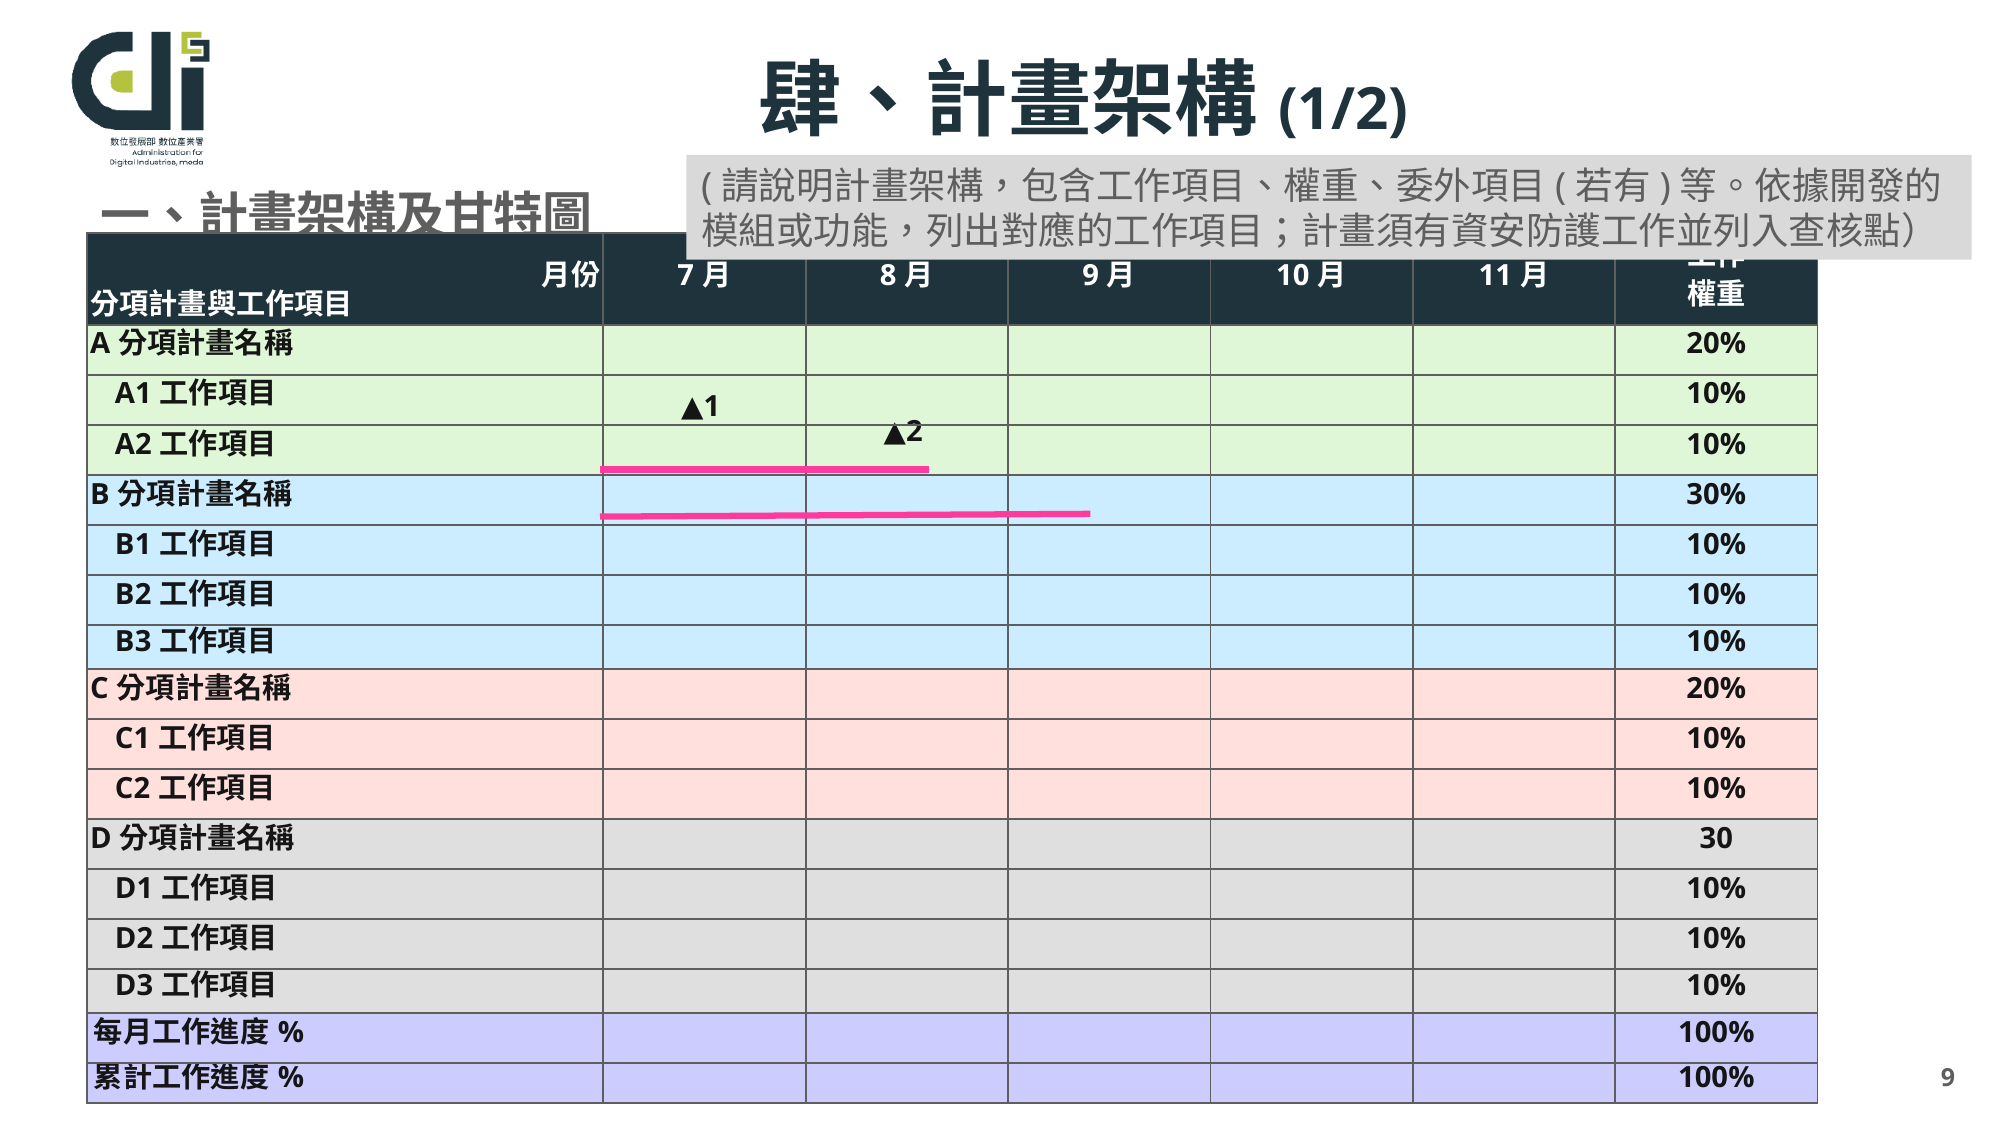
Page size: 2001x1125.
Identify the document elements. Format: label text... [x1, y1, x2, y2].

table_cell 10% [1616, 770, 1817, 818]
table_cell [1009, 870, 1210, 918]
table_cell [1414, 626, 1614, 668]
table_cell [1414, 476, 1614, 524]
table_header 10月 [1211, 260, 1412, 324]
table_cell B3工作項目 [88, 626, 602, 668]
table_cell [807, 870, 1007, 918]
table_header 7月 [604, 234, 805, 324]
table_cell [807, 326, 1007, 374]
table_cell [1009, 476, 1210, 524]
table_cell [1211, 770, 1412, 818]
table_cell [1211, 820, 1412, 868]
title 肆、計畫架構(1/2) [222, 36, 1944, 156]
table_cell [1211, 670, 1412, 718]
table_cell [807, 476, 1007, 512]
table_cell [807, 770, 1007, 818]
table_cell A分項計畫名稱 [88, 326, 602, 374]
table_cell [807, 518, 1007, 524]
table_cell [807, 820, 1007, 868]
table_cell [807, 526, 1007, 574]
table_cell [1414, 770, 1614, 818]
table_cell [1211, 576, 1412, 624]
table_cell 100% [1616, 1064, 1817, 1102]
table_cell [1009, 970, 1210, 1012]
table_cell [1009, 1014, 1210, 1062]
table_cell [1009, 770, 1210, 818]
table_cell [1414, 526, 1614, 574]
table_cell [1211, 476, 1412, 524]
table_cell [604, 770, 805, 818]
table_cell A2工作項目 [88, 426, 602, 474]
table_cell A1工作項目 [88, 376, 602, 424]
table_cell [1009, 720, 1210, 768]
table_cell [807, 720, 1007, 768]
table_cell D1工作項目 [88, 870, 602, 918]
table_cell 每月工作進度% [88, 1014, 602, 1062]
table_cell [604, 670, 805, 718]
table_cell [1009, 376, 1210, 424]
table_cell [807, 626, 1007, 668]
table_cell [1414, 1064, 1614, 1102]
picture [56, 17, 224, 185]
text_box (請說明計畫架構，包含工作項目、權重、委外項目(若有)等。依據開發的模組或功能，列出對應的工作項目；計畫須有資安防護工作並列入查核點） [686, 154, 1972, 260]
table_cell 10% [1616, 626, 1817, 668]
table_cell [1211, 376, 1412, 424]
table_cell B分項計畫名稱 [88, 476, 602, 524]
table_cell [1211, 626, 1412, 668]
table_cell [1211, 1064, 1412, 1102]
table_cell [1414, 970, 1614, 1012]
table_cell [1414, 326, 1614, 374]
table_cell [604, 970, 805, 1012]
table_cell [1211, 970, 1412, 1012]
table_cell [1009, 670, 1210, 718]
table_cell [807, 1014, 1007, 1062]
table_cell [1211, 426, 1412, 474]
table_cell [1414, 426, 1614, 474]
slide_number 9 [1923, 1056, 1973, 1105]
table_cell 20% [1616, 670, 1817, 718]
table_cell 累計工作進度% [88, 1064, 602, 1102]
table_cell 100% [1616, 1014, 1817, 1062]
table_cell [1414, 820, 1614, 868]
table_cell [1211, 870, 1412, 918]
table_cell B1工作項目 [88, 526, 602, 574]
table_cell [604, 720, 805, 768]
table_cell [604, 576, 805, 624]
table_cell [604, 626, 805, 668]
table_cell [604, 920, 805, 968]
table_cell [1211, 720, 1412, 768]
table_cell [1414, 376, 1614, 424]
table_header 8月 [807, 260, 1007, 324]
text_box 一、計畫架構及甘特圖 [85, 175, 608, 251]
table_cell [1009, 1064, 1210, 1102]
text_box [599, 513, 1091, 517]
table_cell 10% [1616, 870, 1817, 918]
table_cell [807, 576, 1007, 624]
table_cell 10% [1616, 920, 1817, 968]
table_cell [807, 920, 1007, 968]
table_cell 10% [1616, 576, 1817, 624]
table_cell 20% [1616, 326, 1817, 374]
table_cell [604, 519, 805, 524]
table_cell D分項計畫名稱 [88, 820, 602, 868]
table_header 11月 [1414, 260, 1614, 324]
table_cell [604, 526, 805, 574]
table_cell [1414, 720, 1614, 768]
table_cell [604, 1064, 805, 1102]
table_cell C分項計畫名稱 [88, 670, 602, 718]
table_cell [1009, 576, 1210, 624]
table_cell C1工作項目 [88, 720, 602, 768]
table_cell [604, 426, 805, 466]
table_cell 30% [1616, 476, 1817, 524]
table_header 9月 [1009, 260, 1210, 324]
table_cell 10% [1616, 526, 1817, 574]
table_cell [1009, 626, 1210, 668]
table_cell [1009, 820, 1210, 868]
table_cell [604, 820, 805, 868]
table_cell [807, 1064, 1007, 1102]
table_cell [1009, 426, 1210, 474]
table_cell [1211, 1014, 1412, 1062]
table_cell D3工作項目 [88, 970, 602, 1012]
table_cell [1211, 920, 1412, 968]
table_cell [807, 970, 1007, 1012]
table_cell [604, 870, 805, 918]
table_cell B2工作項目 [88, 576, 602, 624]
table_cell [1009, 526, 1210, 574]
table_cell D2工作項目 [88, 920, 602, 968]
table_cell 10% [1616, 970, 1817, 1012]
table_cell [807, 376, 1007, 424]
table_header 工作 權重 [1616, 260, 1817, 324]
table_cell [1414, 576, 1614, 624]
table_cell ▲1 [604, 376, 805, 424]
table_cell [1414, 920, 1614, 968]
table_cell C2工作項目 [88, 770, 602, 818]
table_cell 10% [1616, 426, 1817, 474]
table_cell [604, 476, 805, 513]
table_cell [1414, 670, 1614, 718]
table_cell [1009, 920, 1210, 968]
table_cell 10% [1616, 720, 1817, 768]
table_cell 10% [1616, 376, 1817, 424]
table_cell [1414, 1014, 1614, 1062]
table_cell [604, 326, 805, 374]
table_cell [1009, 326, 1210, 374]
table_cell [807, 670, 1007, 718]
table_cell 30 [1616, 820, 1817, 868]
table_cell [604, 1014, 805, 1062]
table_cell ▲2 [807, 426, 1007, 474]
table_cell [1211, 326, 1412, 374]
table_header 月份 分項計畫與工作項目 [88, 234, 602, 324]
table_cell [1211, 526, 1412, 574]
table_cell [1414, 870, 1614, 918]
